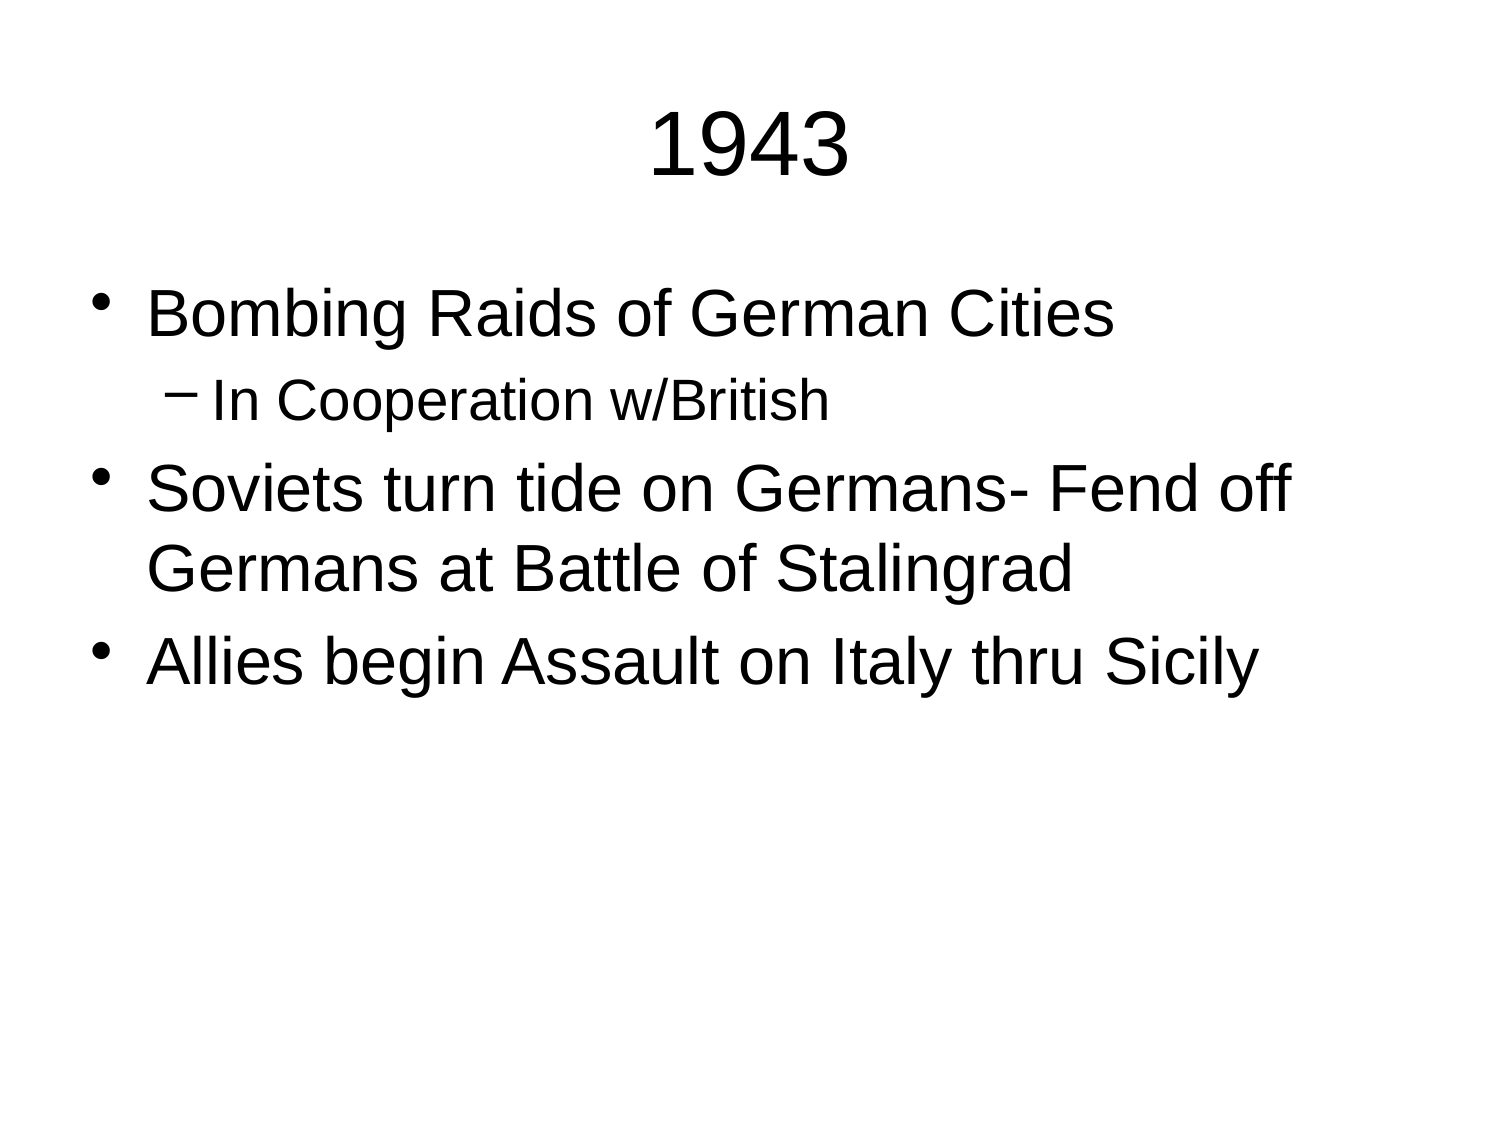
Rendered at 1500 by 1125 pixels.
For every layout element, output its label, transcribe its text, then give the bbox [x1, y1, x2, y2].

list Bombing Raids of German Cities In Cooperation w/British Soviets turn tide on Germans- Fend off Germans at Battle of Stalingrad Allies begin Assault on Italy thru Sicily [74, 262, 1426, 1006]
title 1943 [74, 44, 1426, 233]
